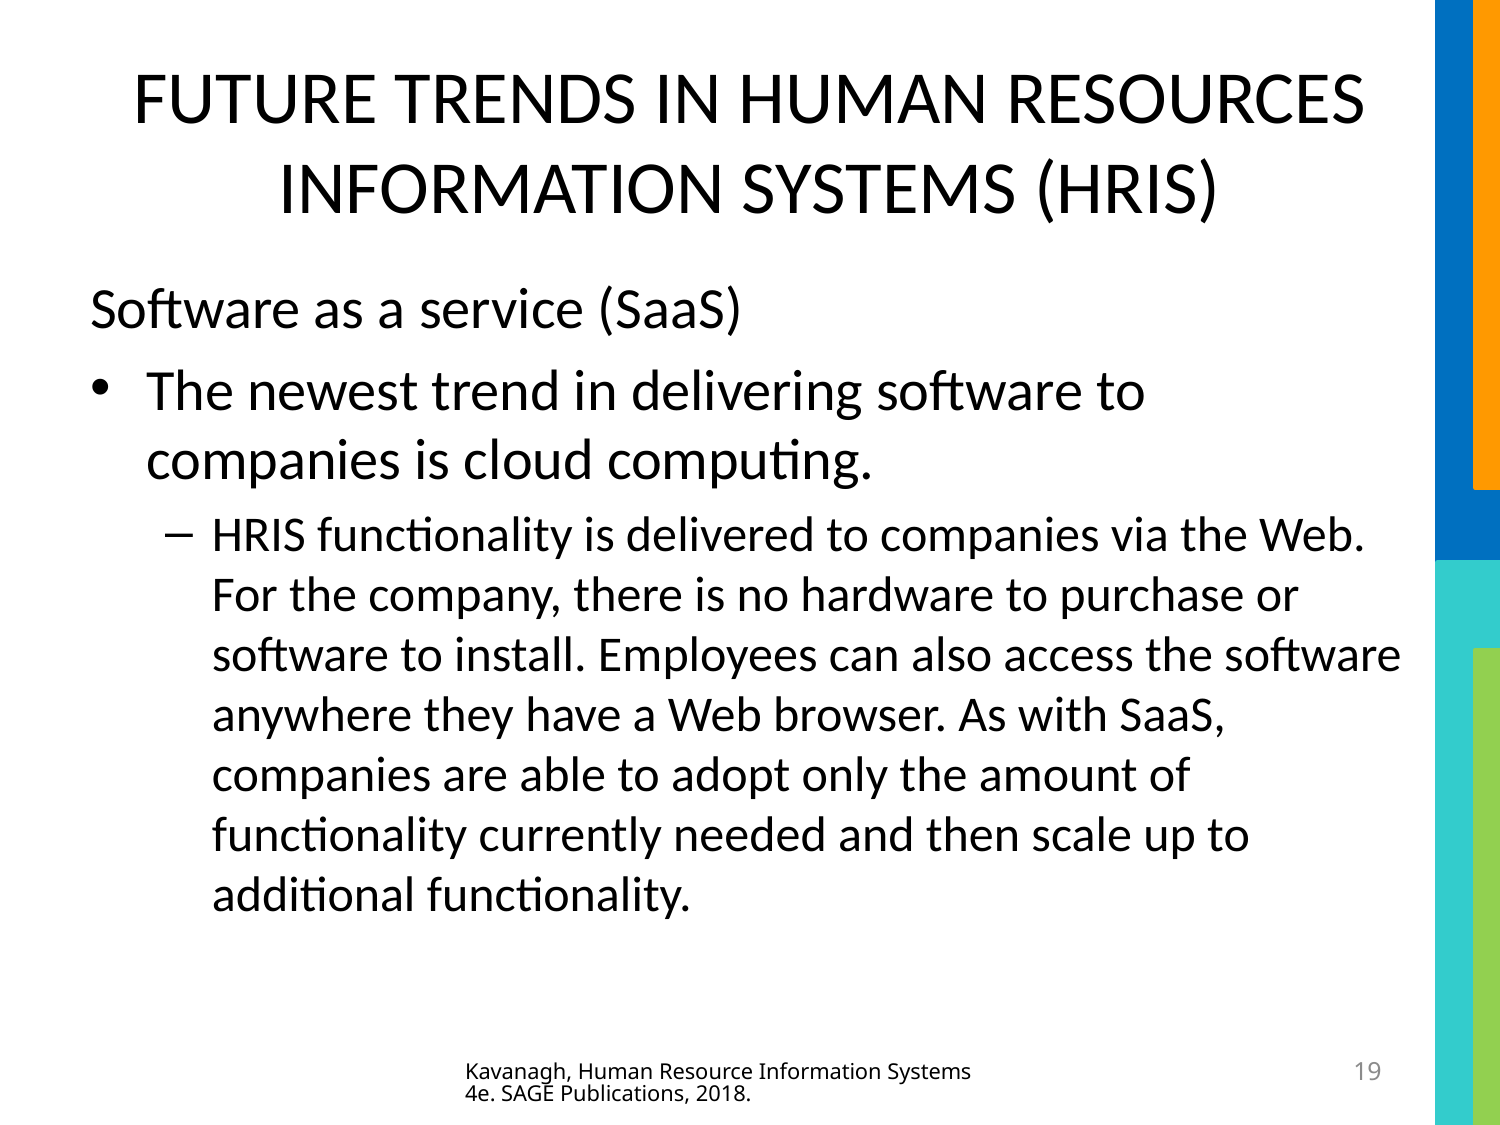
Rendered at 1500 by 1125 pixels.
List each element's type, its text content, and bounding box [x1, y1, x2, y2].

footer Kavanagh, Human Resource Information Systems 4e. SAGE Publications, 2018. [450, 1042, 1004, 1103]
title FUTURE TRENDS IN HUMAN RESOURCES INFORMATION SYSTEMS (HRIS) [75, 45, 1425, 233]
slide_number 19 [1059, 1042, 1397, 1103]
list Software as a service (SaaS) The newest trend in delivering software to companies is cloud computing. HRIS functionality is delivered to companies via the Web. For the company, there is no hardware to purchase or software to install. Employees can also access the software anywhere they have a Web browser. As with SaaS, companies are able to adopt only the amount of functionality currently needed and then scale up to additional functionality. [75, 262, 1425, 1005]
